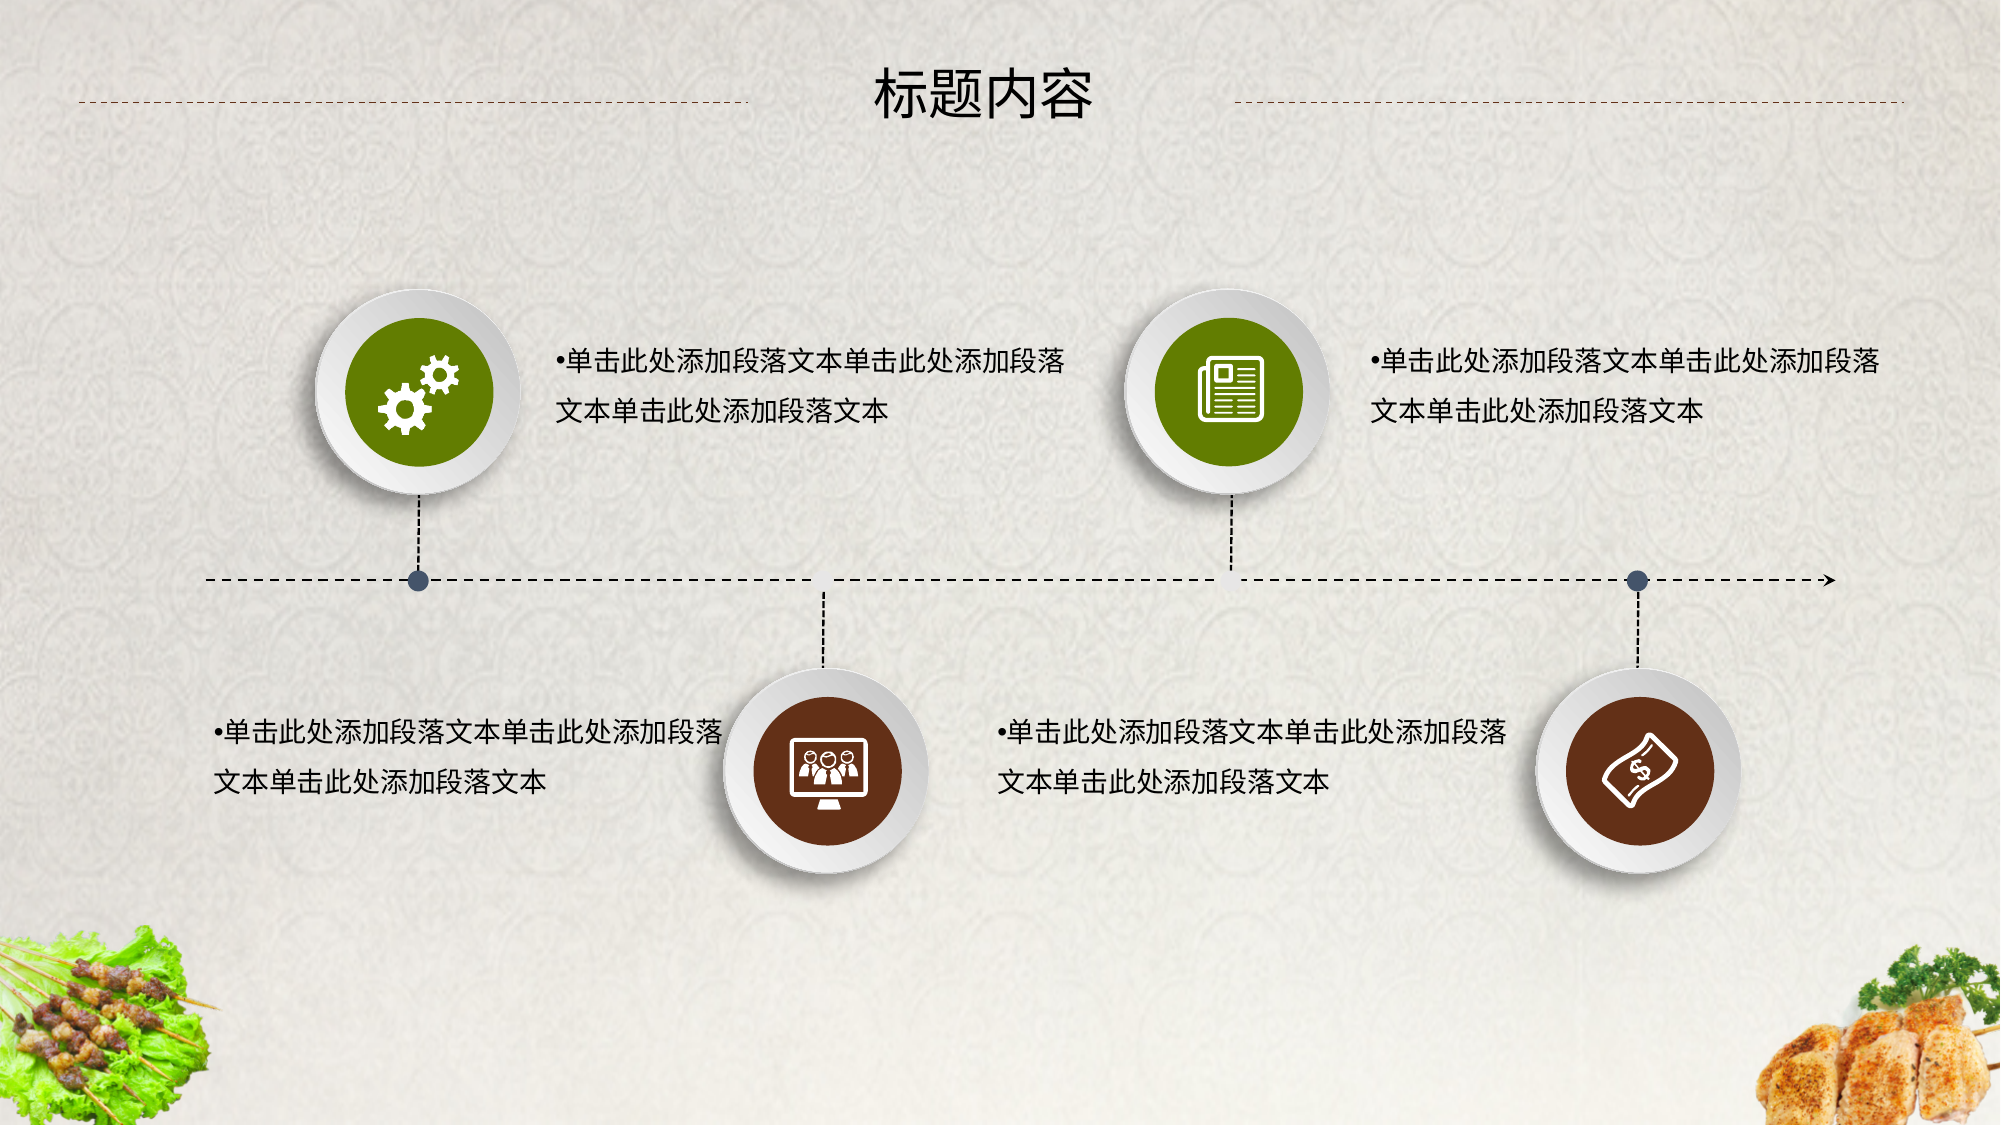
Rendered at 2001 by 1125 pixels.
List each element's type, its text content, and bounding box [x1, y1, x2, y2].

text_box 单击此处添加段落文本单击此处添加段落文本单击此处添加段落文本 [198, 690, 723, 872]
text_box 标题内容 [811, 51, 1158, 133]
text_box 单击此处添加段落文本单击此处添加段落文本单击此处添加段落文本 [982, 691, 1531, 872]
text_box 单击此处添加段落文本单击此处添加段落文本单击此处添加段落文本 [1355, 319, 1904, 501]
text_box 单击此处添加段落文本单击此处添加段落文本单击此处添加段落文本 [540, 319, 1089, 466]
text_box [315, 288, 521, 495]
picture [0, 0, 2001, 1125]
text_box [1535, 667, 1742, 874]
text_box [1124, 288, 1330, 495]
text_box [723, 667, 929, 874]
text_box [205, 466, 1836, 691]
